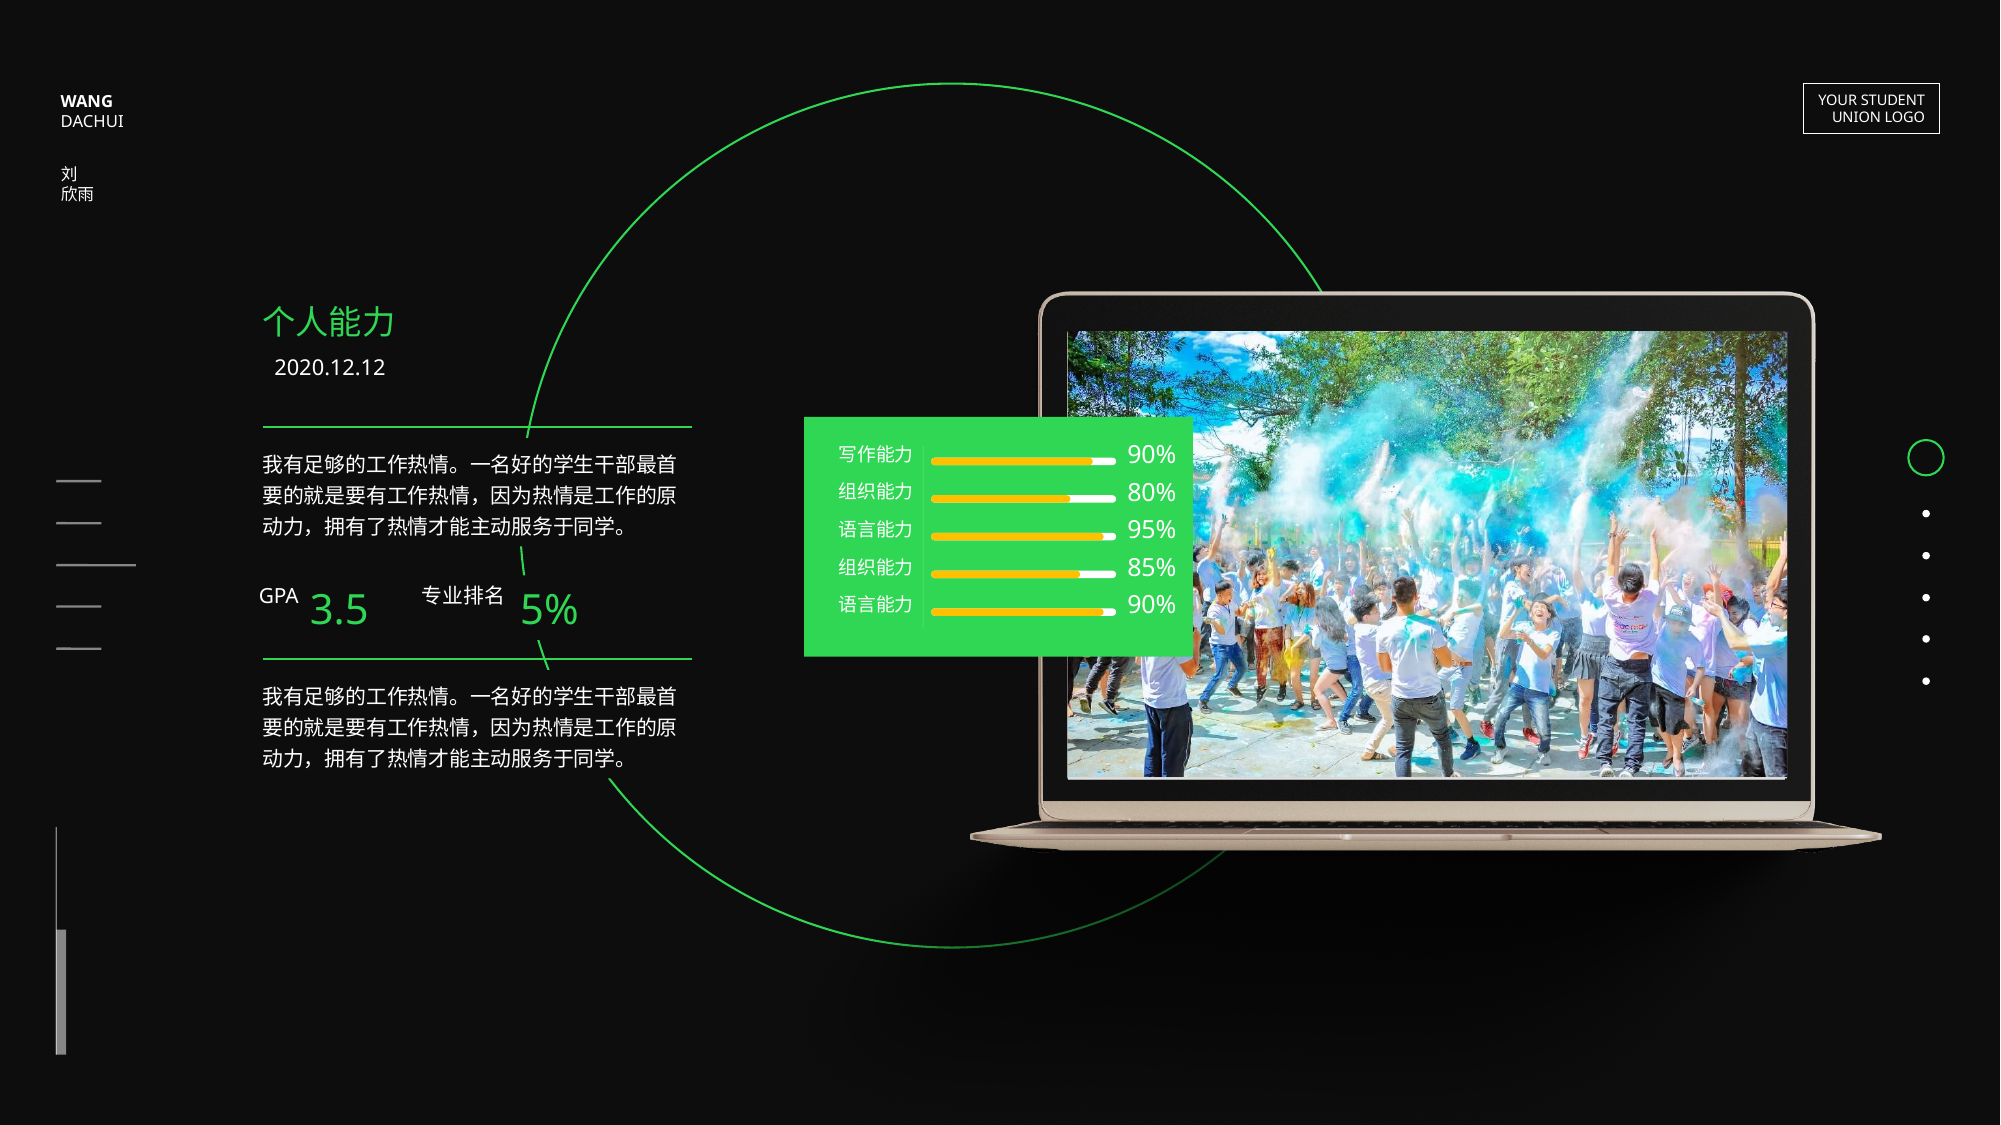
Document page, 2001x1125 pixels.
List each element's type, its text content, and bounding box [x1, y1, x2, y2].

text_box 3.5 [295, 575, 424, 640]
text_box [1921, 592, 1931, 603]
text_box GPA [244, 575, 295, 615]
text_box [56, 480, 136, 650]
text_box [931, 608, 1117, 616]
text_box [931, 570, 1117, 579]
text_box [1921, 676, 1931, 686]
text_box 专业排名 [407, 575, 505, 615]
text_box WANG DACHUI [45, 83, 200, 139]
text_box 我有足够的工作热情。一名好的学生干部最首要的就是要有工作热情，因为热情是工作的原动力，拥有了热情才能主动服务于同学。 [247, 670, 703, 779]
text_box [931, 532, 1117, 541]
text_box [520, 82, 1323, 883]
text_box [1921, 550, 1931, 561]
text_box 刘 欣雨 [46, 156, 126, 212]
text_box [1907, 438, 1945, 477]
text_box 个人能力 [247, 294, 416, 346]
text_box 我有足够的工作热情。一名好的学生干部最首要的就是要有工作热情，因为热情是工作的原动力，拥有了热情才能主动服务于同学。 [247, 438, 703, 547]
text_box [931, 457, 1117, 466]
picture [722, 291, 1882, 1125]
text_box [1921, 634, 1931, 644]
text_box YOUR STUDENT UNION LOGO [1803, 83, 1940, 134]
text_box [931, 495, 1117, 503]
text_box [1921, 508, 1931, 519]
text_box 5% [505, 575, 634, 640]
text_box 2020.12.12 [244, 346, 416, 388]
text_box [56, 827, 67, 1055]
